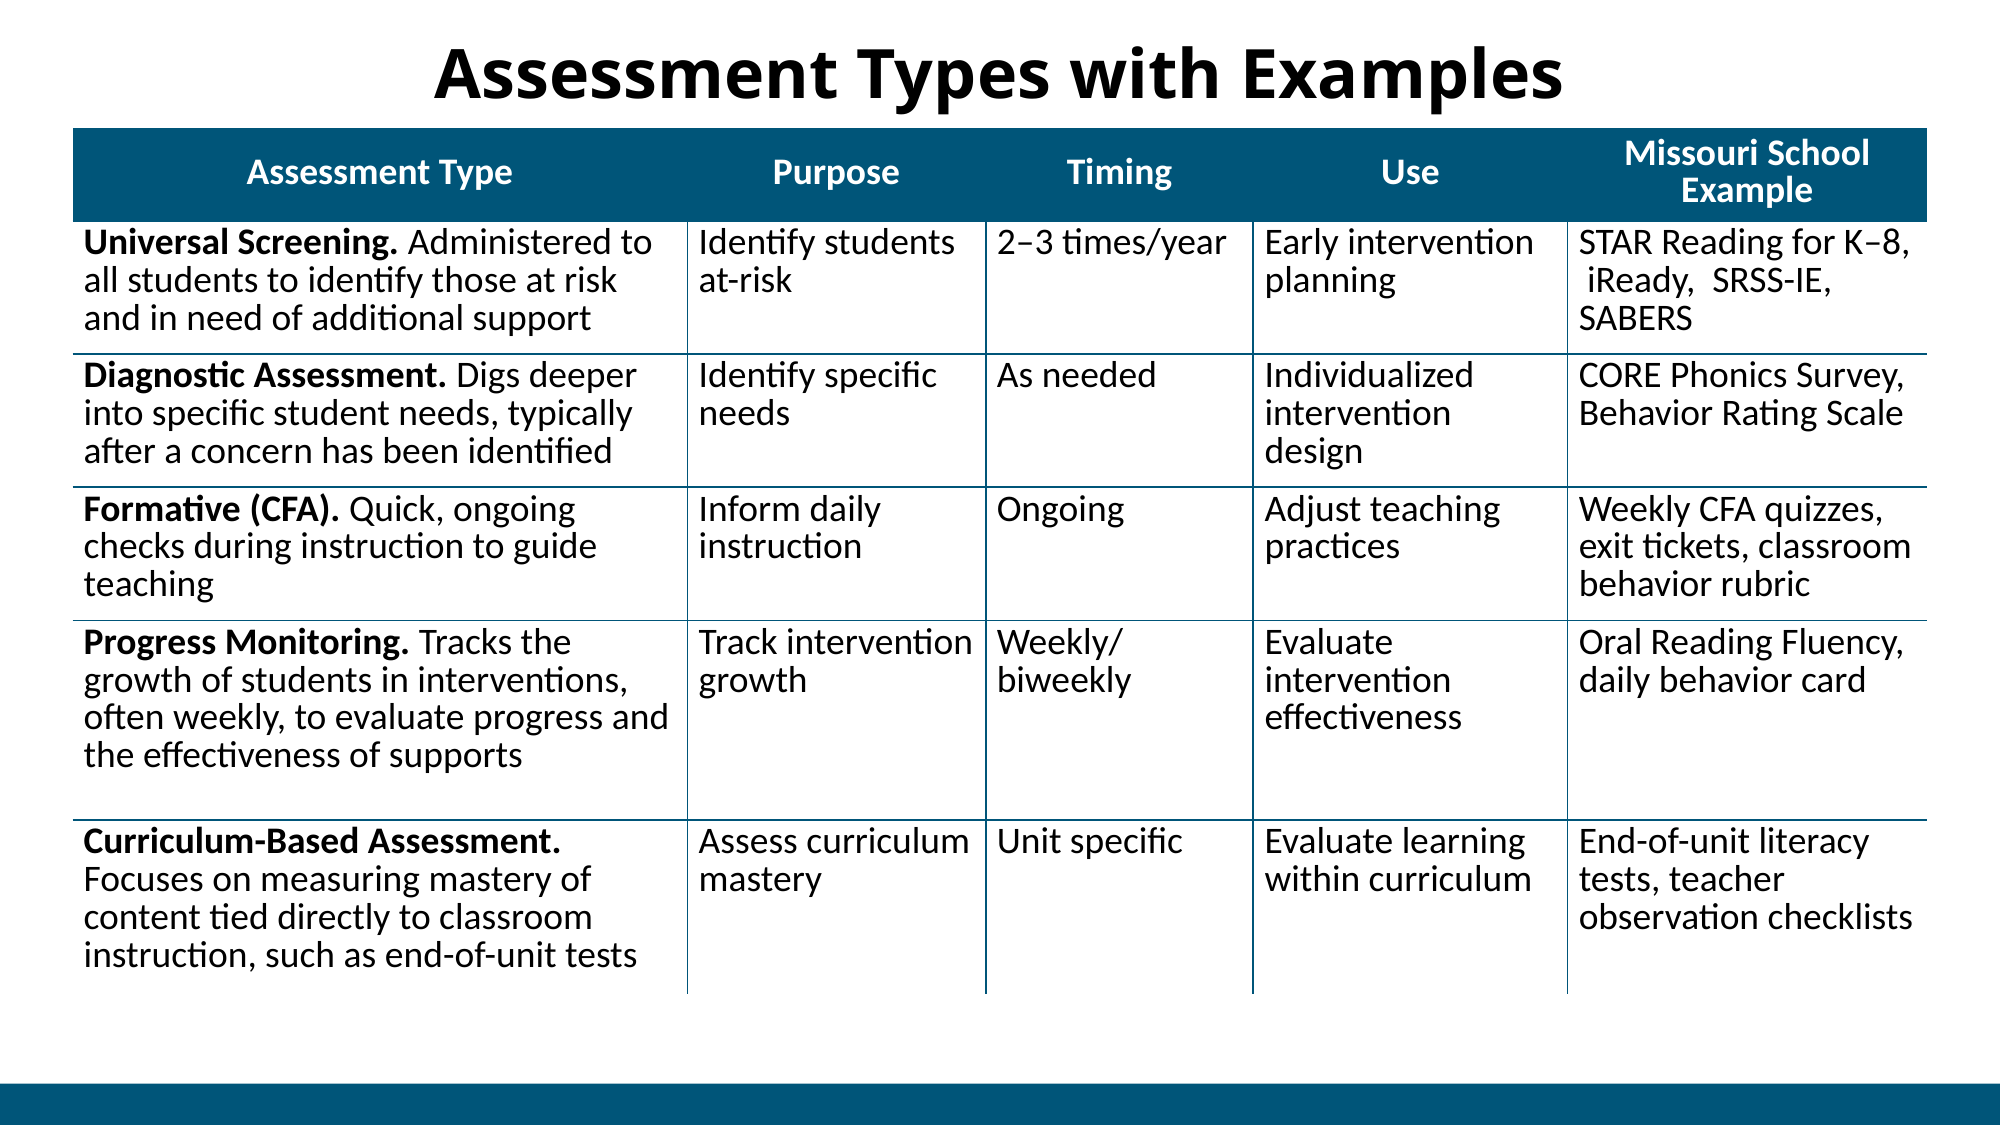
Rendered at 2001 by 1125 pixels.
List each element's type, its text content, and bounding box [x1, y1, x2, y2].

table_cell Evaluate intervention effectiveness [1254, 621, 1567, 819]
table_cell Individualized intervention design [1254, 355, 1567, 486]
table_header Timing [987, 128, 1252, 220]
table_cell Evaluate learning within curriculum [1254, 821, 1567, 994]
title Assessment Types with Examples [137, 29, 1863, 113]
table_cell As needed [987, 355, 1252, 486]
table_cell Unit specific [987, 821, 1252, 994]
table_cell CORE Phonics Survey, Behavior Rating Scale [1568, 355, 1927, 486]
table_cell Assess curriculum mastery [688, 821, 985, 994]
table_header Assessment Type [73, 128, 687, 220]
table_cell Weekly CFA quizzes, exit tickets, classroom behavior rubric [1568, 488, 1927, 620]
table_cell Inform daily instruction [688, 488, 985, 620]
table_cell Track intervention growth [688, 621, 985, 819]
table_cell STAR Reading for K–8, iReady, SRSS-IE, SABERS [1568, 222, 1927, 353]
table_cell Ongoing [987, 488, 1252, 620]
table_cell Weekly/ biweekly [987, 621, 1252, 819]
table_cell Identify specific needs [688, 355, 985, 486]
table_cell Universal Screening. Administered to all students to identify those at risk and in need of additional support [73, 222, 687, 353]
table_cell Identify students at-risk [688, 222, 985, 353]
table_cell End-of-unit literacy tests, teacher observation checklists [1568, 821, 1927, 994]
table_header Purpose [688, 128, 985, 220]
table_cell Progress Monitoring. Tracks the growth of students in interventions, often weekly, to evaluate progress and the effectiveness of supports [73, 621, 687, 819]
table_header Missouri School Example [1568, 128, 1927, 220]
table_cell Oral Reading Fluency, daily behavior card [1568, 621, 1927, 819]
table_cell Curriculum-Based Assessment. Focuses on measuring mastery of content tied directly to classroom instruction, such as end-of-unit tests [73, 821, 687, 994]
table_cell Diagnostic Assessment. Digs deeper into specific student needs, typically after a concern has been identified [73, 355, 687, 486]
table_cell Formative (CFA). Quick, ongoing checks during instruction to guide teaching [73, 488, 687, 620]
table_cell Adjust teaching practices [1254, 488, 1567, 620]
table_cell Early intervention planning [1254, 222, 1567, 353]
table_cell 2–3 times/year [987, 222, 1252, 353]
table_header Use [1254, 128, 1567, 220]
